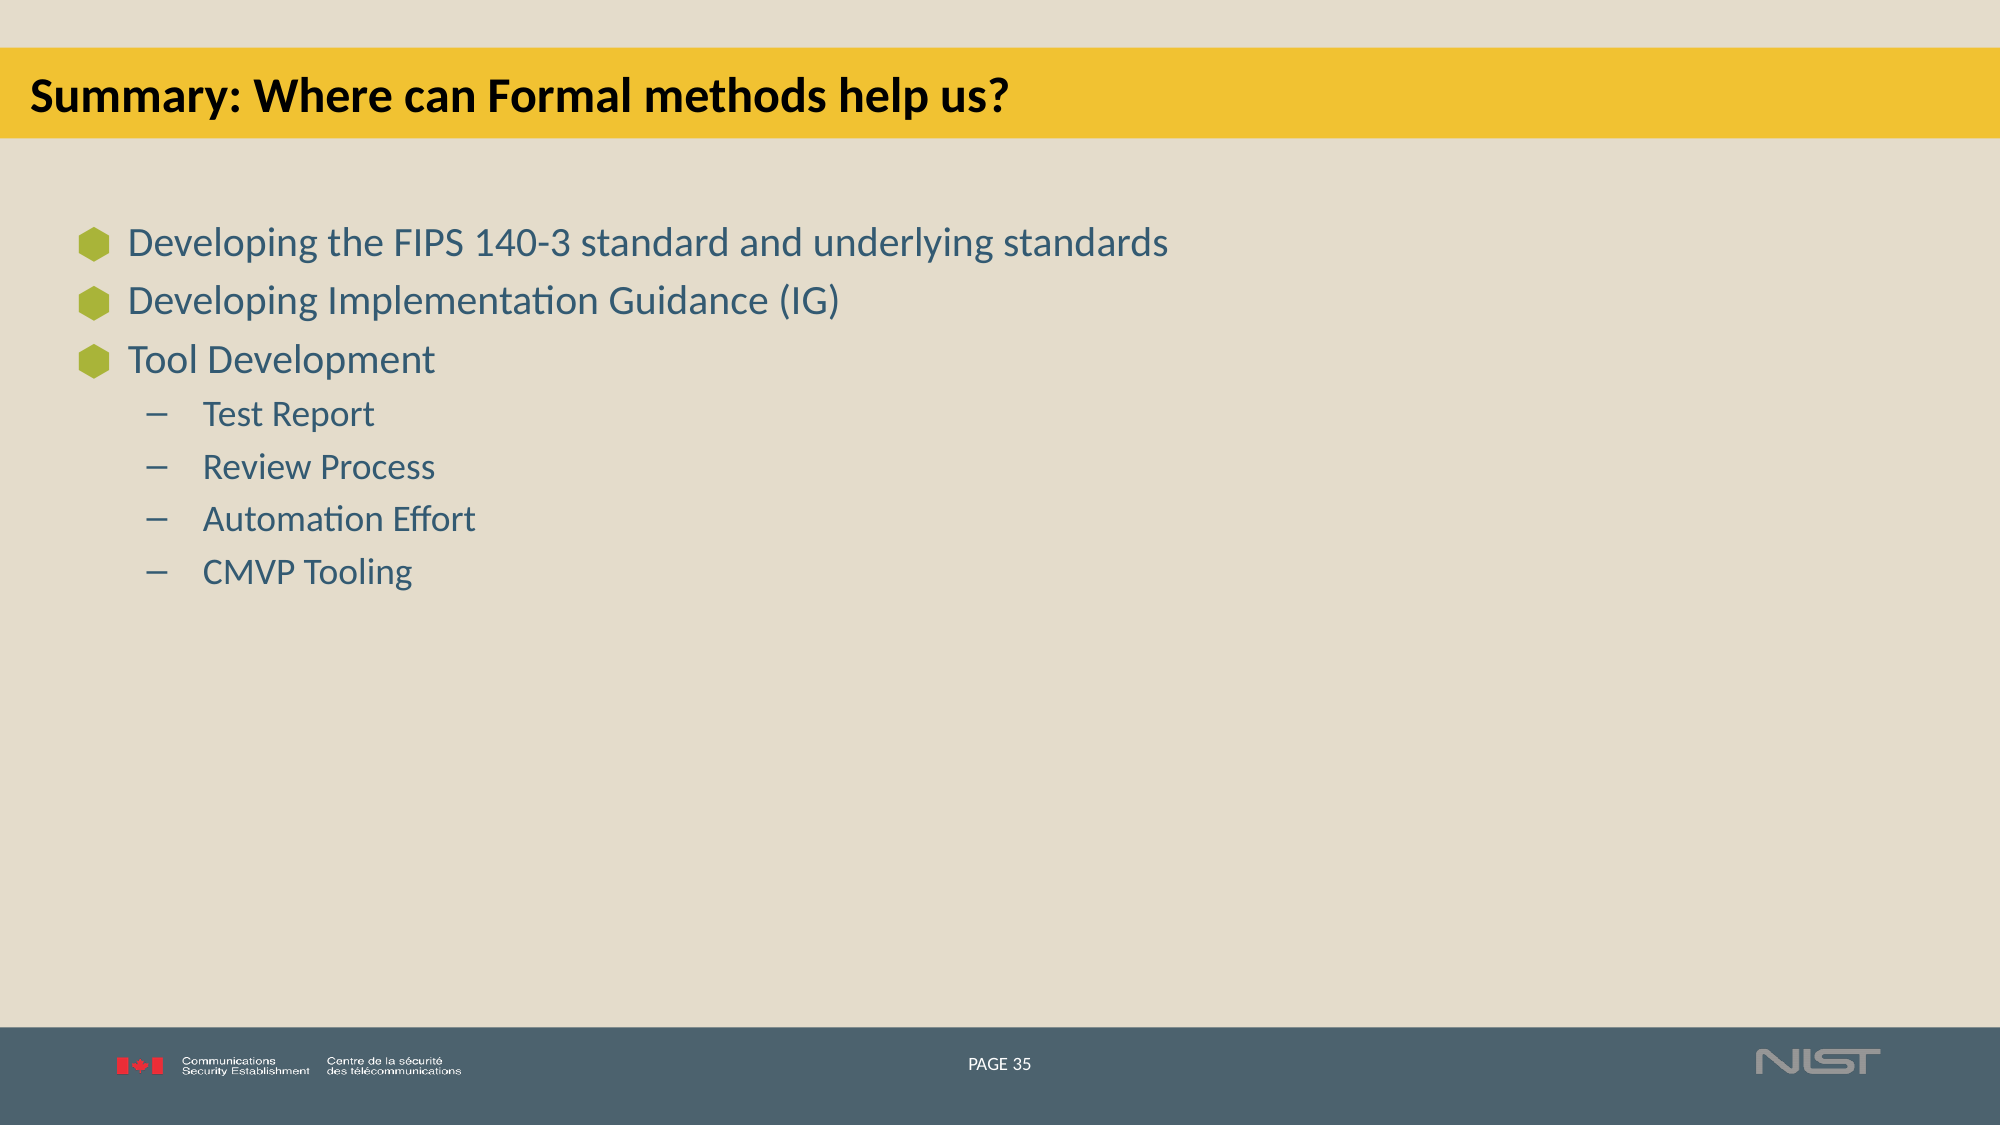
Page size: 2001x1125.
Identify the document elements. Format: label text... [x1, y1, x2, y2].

picture [117, 1057, 461, 1076]
list Developing the FIPS 140-3 standard and underlying standards Developing Implementation Guidance (IG) Tool Development Test Report Review Process Automation Effort CMVP Tooling [37, 149, 1961, 1014]
title Summary: Where can Formal methods help us? [0, 47, 2000, 139]
picture [1748, 1043, 1886, 1079]
